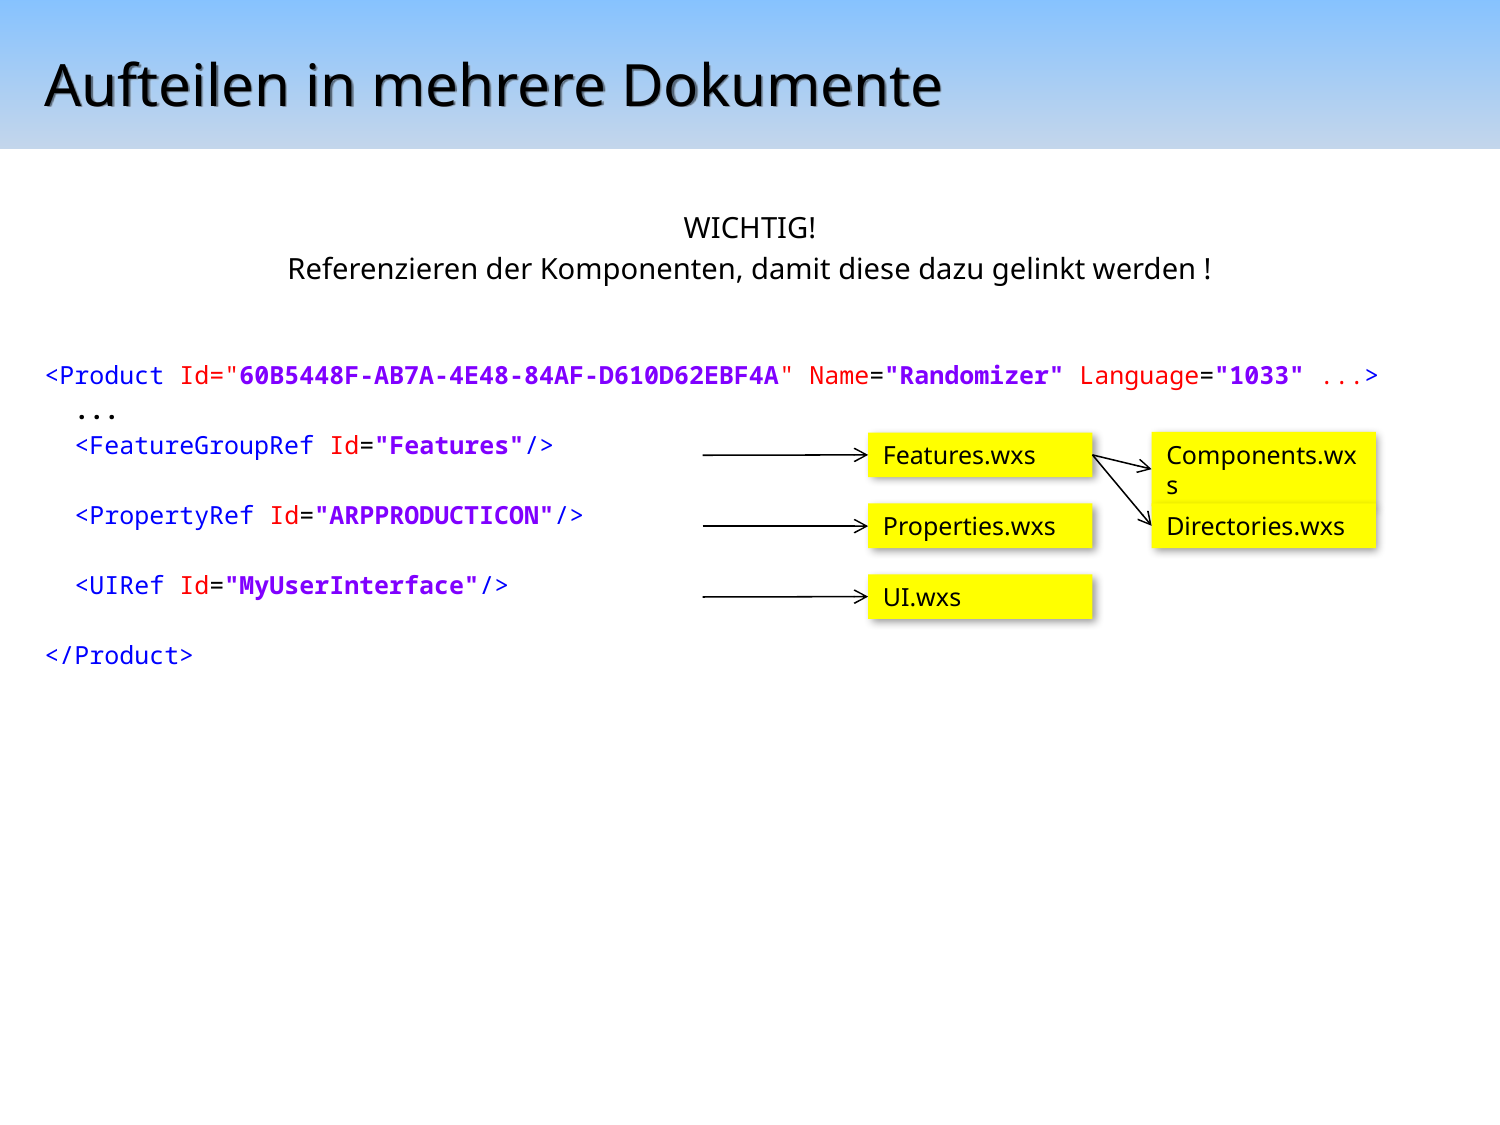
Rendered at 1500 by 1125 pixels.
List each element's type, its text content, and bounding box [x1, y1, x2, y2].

title Aufteilen in mehrere Dokumente [29, 29, 1471, 138]
text_box UI.wxs [868, 574, 1093, 619]
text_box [1092, 454, 1152, 527]
list WICHTIG! Referenzieren der Komponenten, damit diese dazu gelinkt werden ! <Product Id="60B5448F-AB7A-4E48-84AF-D610D62EBF4A" Name="Randomizer" Language="1033" ...> ... <FeatureGroupRef Id="Features"/> <PropertyRef Id="ARPPRODUCTICON"/> <UIRef Id="MyUserInterface"/> </Product> [29, 160, 1471, 1125]
text_box Components.wxs [1151, 431, 1376, 501]
text_box Features.wxs [868, 432, 1093, 478]
text_box Properties.wxs [868, 503, 1093, 549]
text_box Directories.wxs [1151, 503, 1376, 549]
